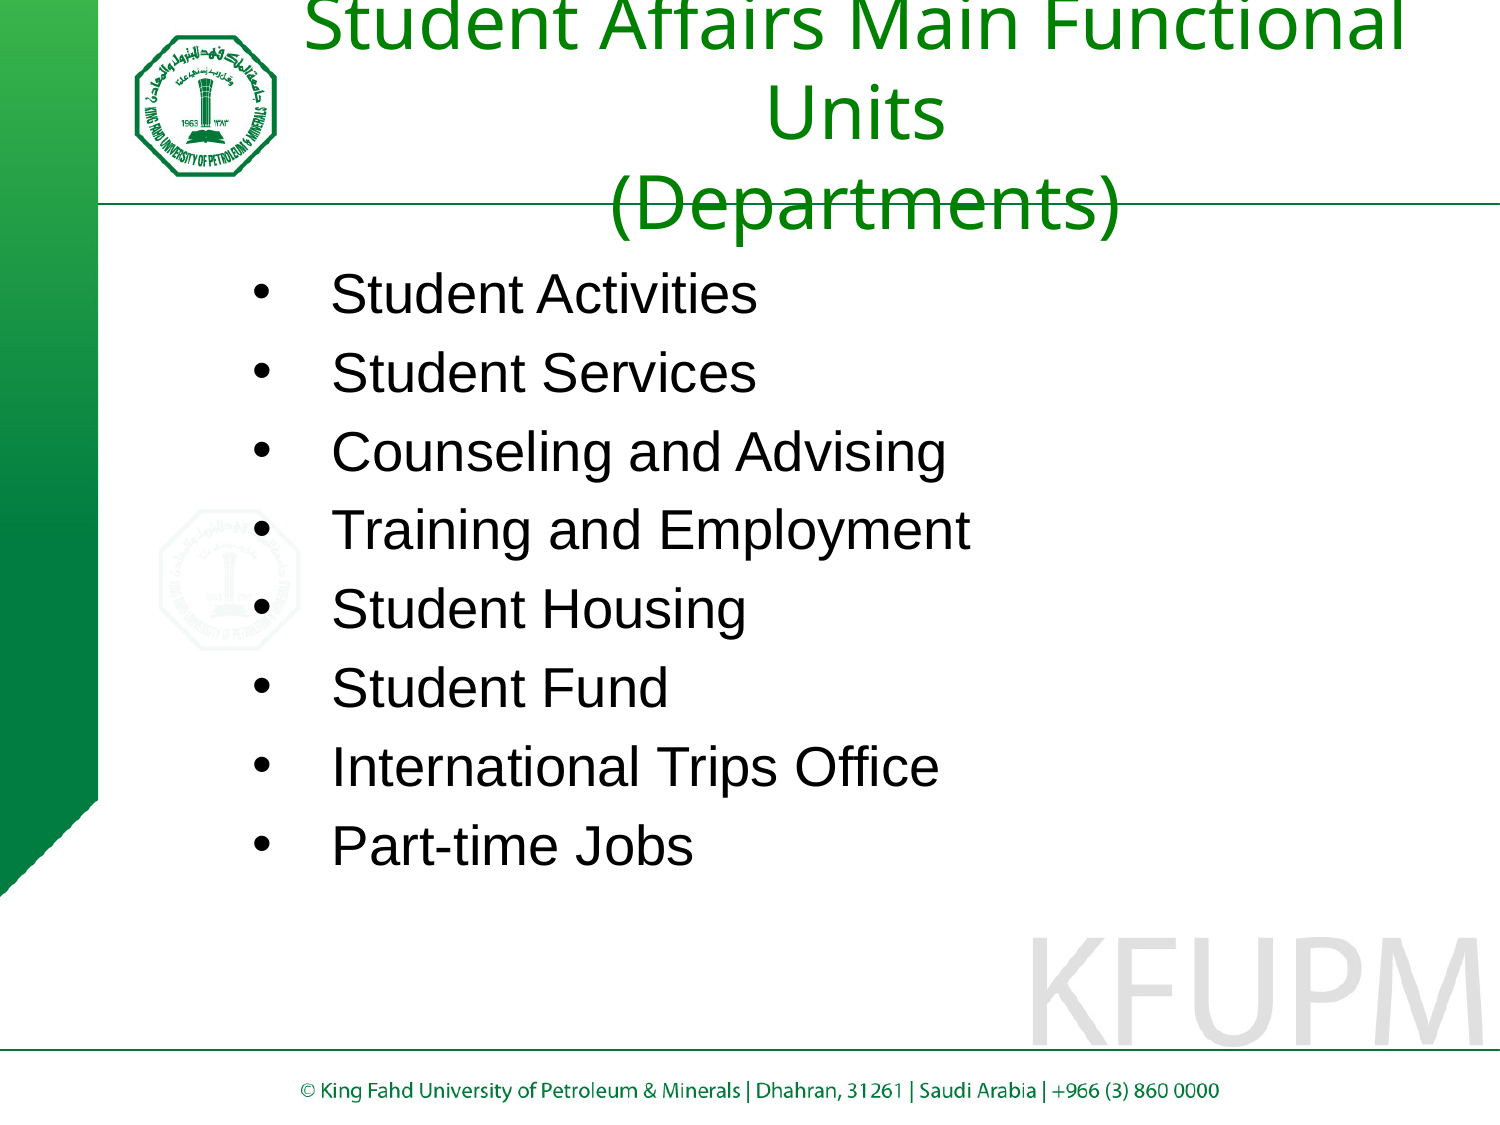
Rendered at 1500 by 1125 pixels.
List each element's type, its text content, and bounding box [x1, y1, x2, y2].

list Student Activities Student Services Counseling and Advising Training and Employment Student Housing Student Fund International Trips Office Part-time Jobs [162, 249, 1426, 976]
picture [0, 0, 1500, 1103]
title Student Affairs Main Functional Units (Departments) [287, 15, 1426, 204]
